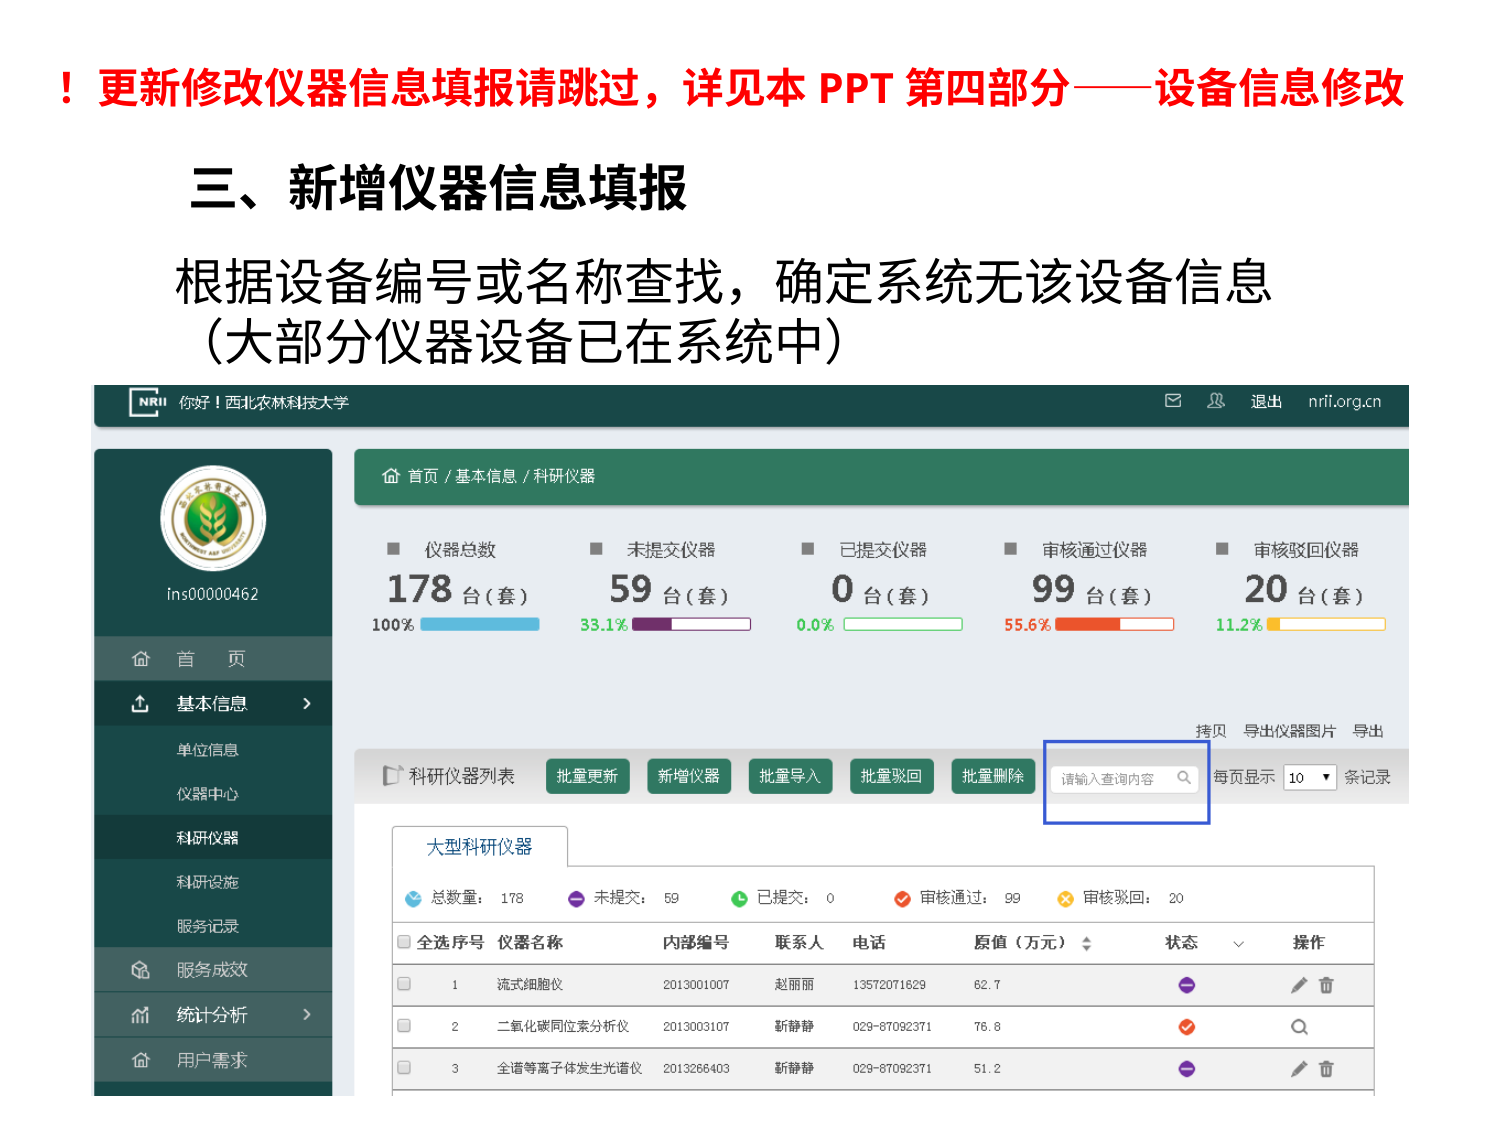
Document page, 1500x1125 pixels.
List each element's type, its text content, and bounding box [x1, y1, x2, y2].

picture [91, 385, 1409, 1096]
text_box 三、新增仪器信息填报 [173, 148, 704, 224]
text_box 根据设备编号或名称查找，确定系统无该设备信息 （大部分仪器设备已在系统中） [159, 243, 1290, 379]
text_box ！更新修改仪器信息填报请跳过，详见本PPT第四部分——设备信息修改 [41, 54, 1459, 120]
